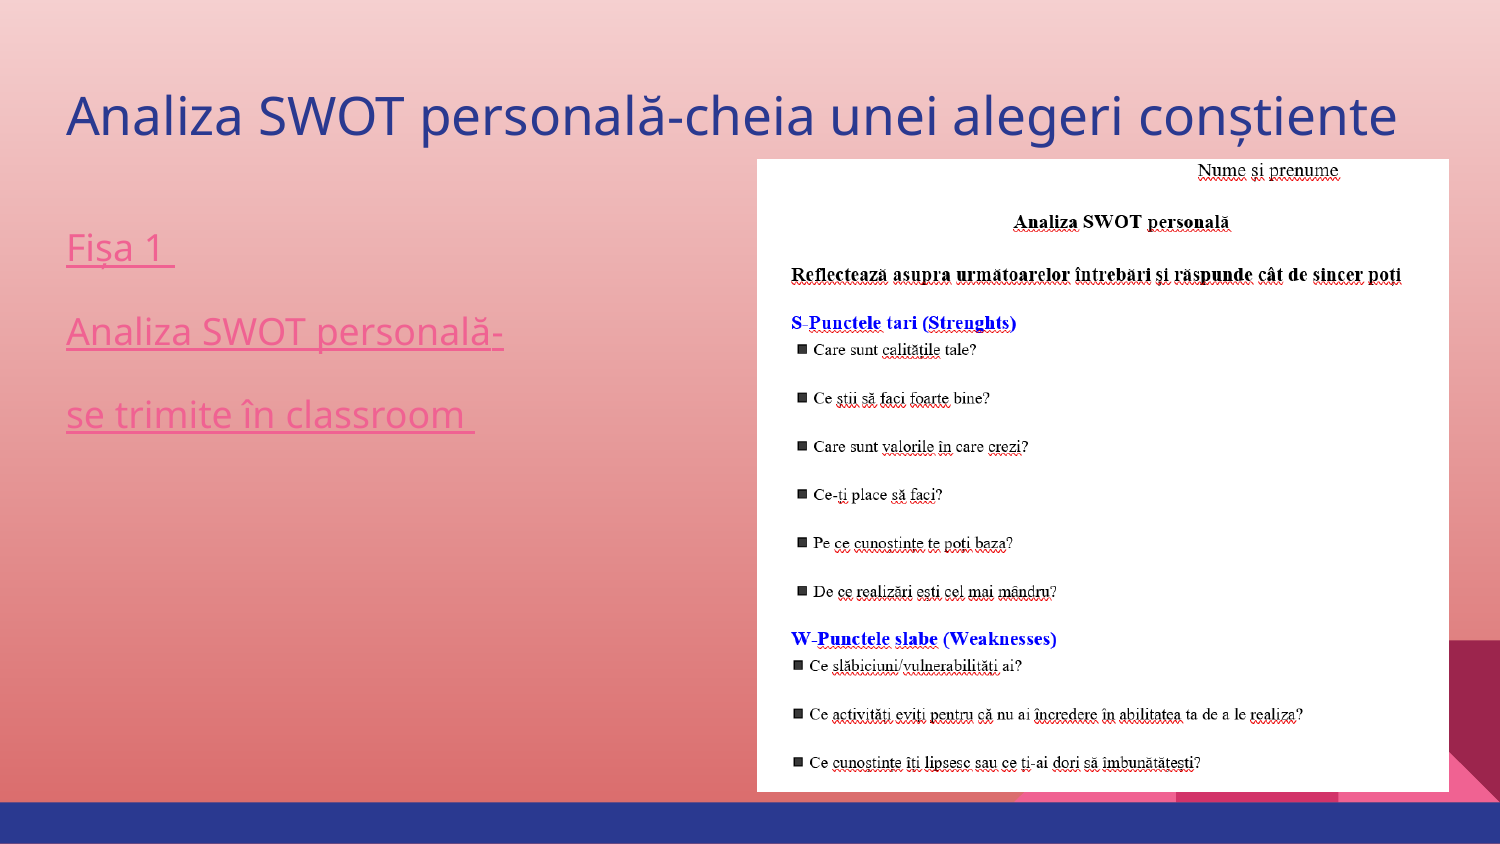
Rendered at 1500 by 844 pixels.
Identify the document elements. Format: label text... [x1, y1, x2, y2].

picture [757, 159, 1450, 792]
title Analiza SWOT personală-cheia unei alegeri conștiente [51, 67, 1449, 167]
list Fișa 1 Analiza SWOT personală- se trimite în classroom [51, 201, 752, 750]
